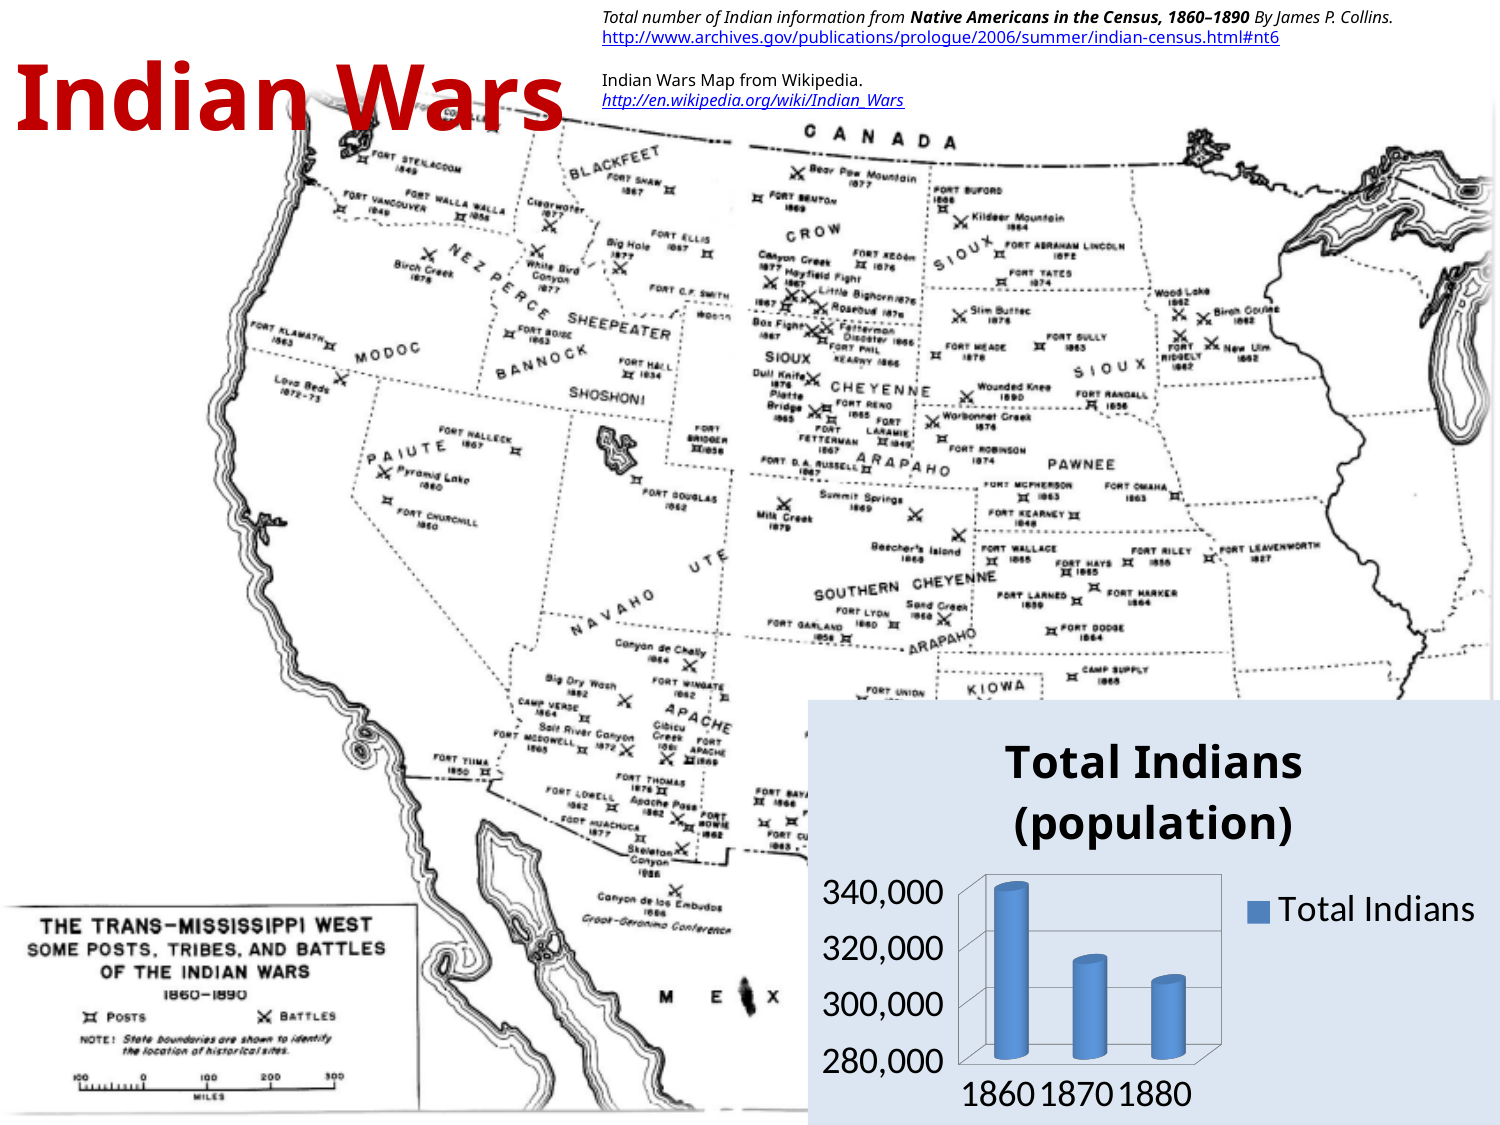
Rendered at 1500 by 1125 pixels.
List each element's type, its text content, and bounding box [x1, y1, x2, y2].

chart [807, 699, 1500, 1125]
title Indian Wars [0, 0, 587, 86]
text_box Total number of Indian information from Native Americans in the Census, 1860–1890 By James P. Collins. http://www.archives.gov/publications/prologue/2006/summer/indian-census.html#nt6 Indian Wars Map from Wikipedia. http://en.wikipedia.org/wiki/Indian_Wars [587, 0, 1500, 87]
picture [0, 87, 1500, 1125]
